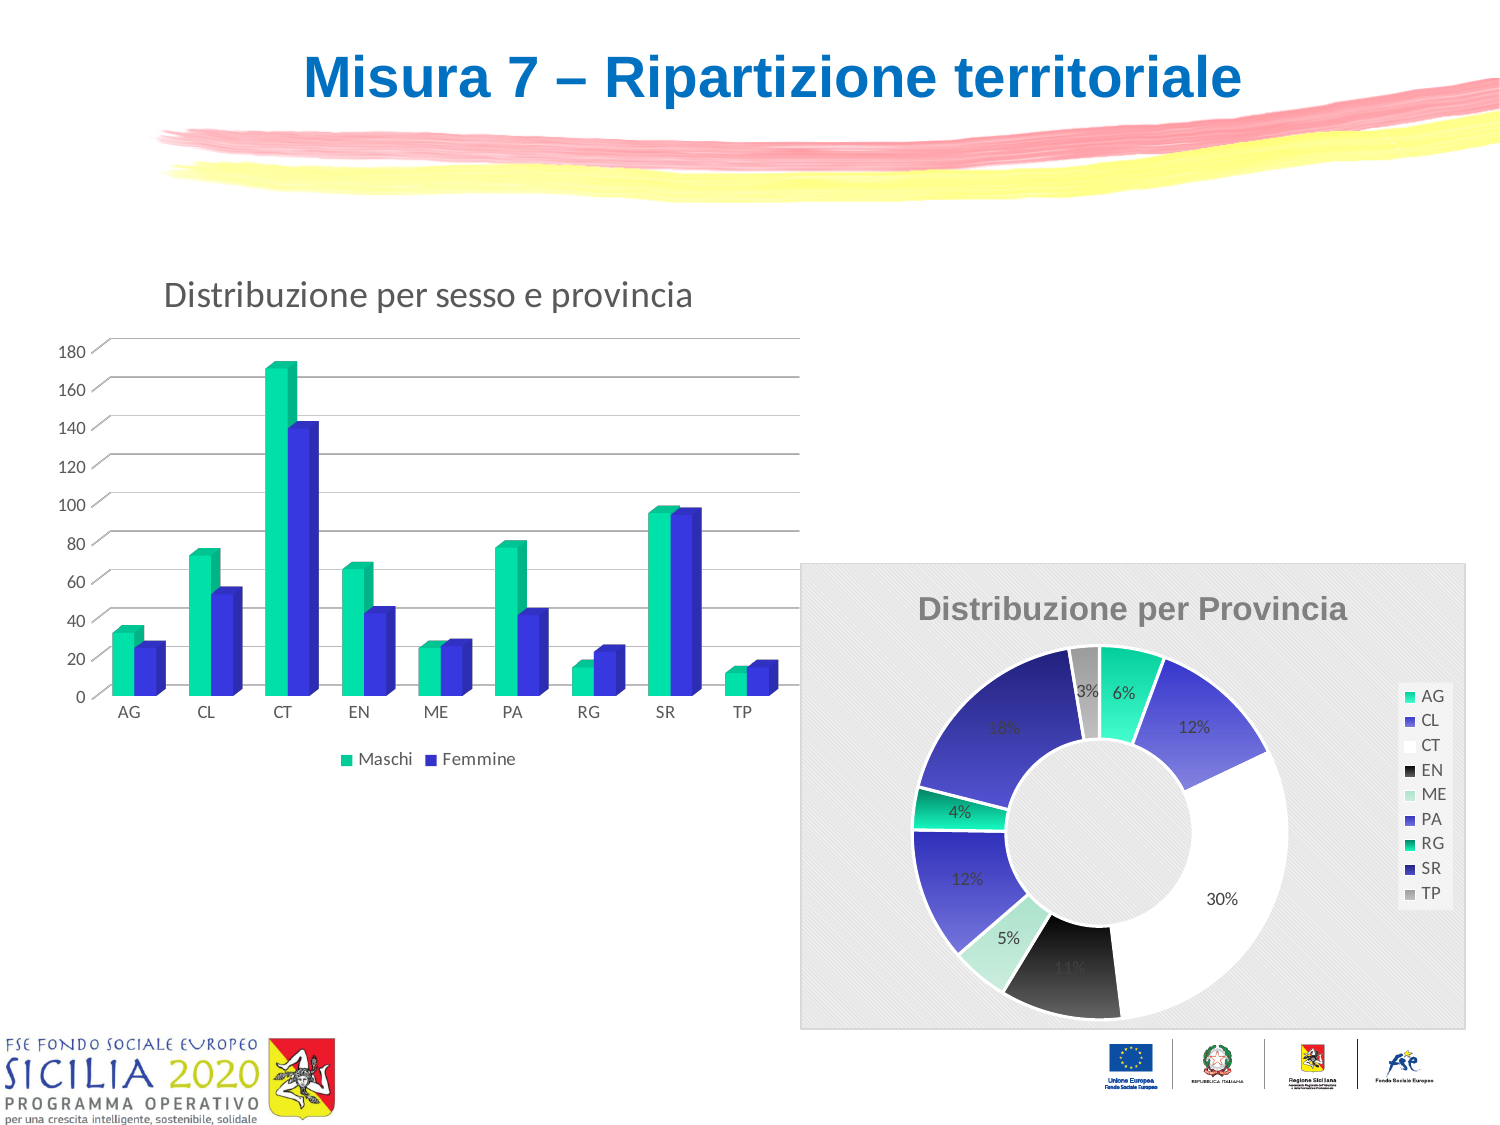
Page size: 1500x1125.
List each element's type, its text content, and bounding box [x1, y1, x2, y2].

picture [100, 78, 1500, 208]
text_box Misura 7 – Ripartizione territoriale [47, 36, 1500, 118]
picture [0, 1032, 347, 1125]
picture [1080, 1035, 1447, 1106]
chart [27, 249, 1466, 1031]
